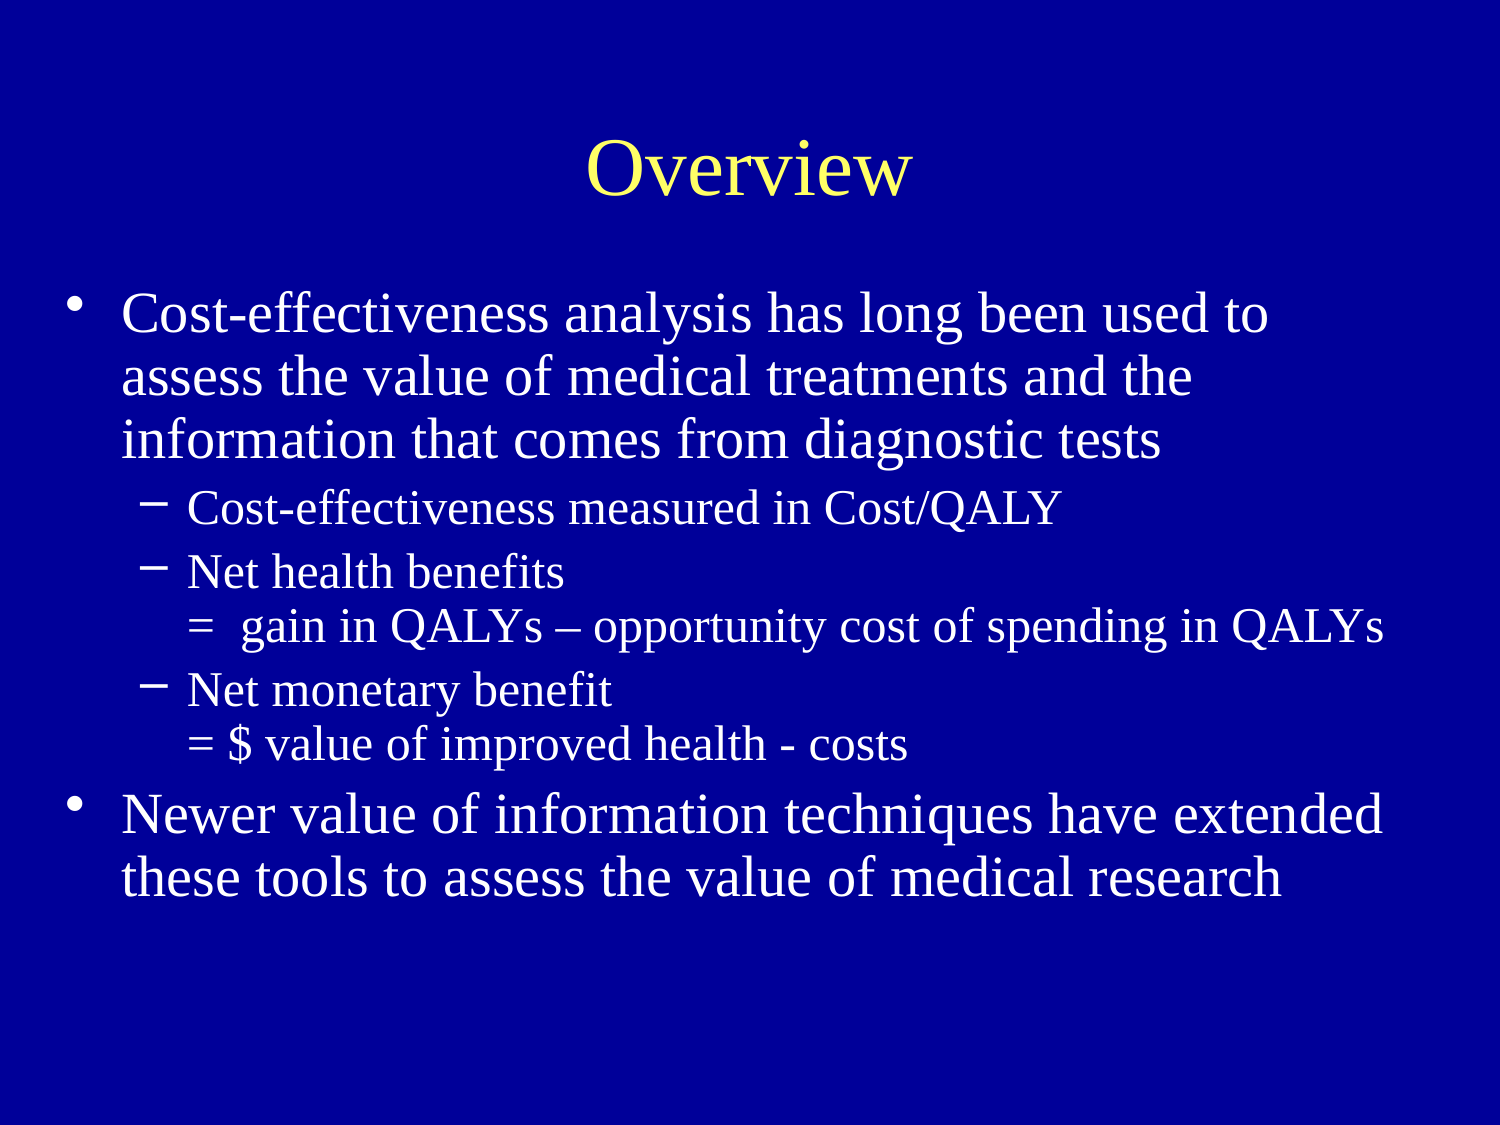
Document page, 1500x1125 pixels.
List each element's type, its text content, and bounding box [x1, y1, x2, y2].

list Cost-effectiveness analysis has long been used to assess the value of medical treatments and the information that comes from diagnostic tests Cost-effectiveness measured in Cost/QALY Net health benefits = gain in QALYs – opportunity cost of spending in QALYs Net monetary benefit = $ value of improved health - costs Newer value of information techniques have extended these tools to assess the value of medical research [49, 274, 1413, 1013]
title Overview [112, 99, 1388, 226]
